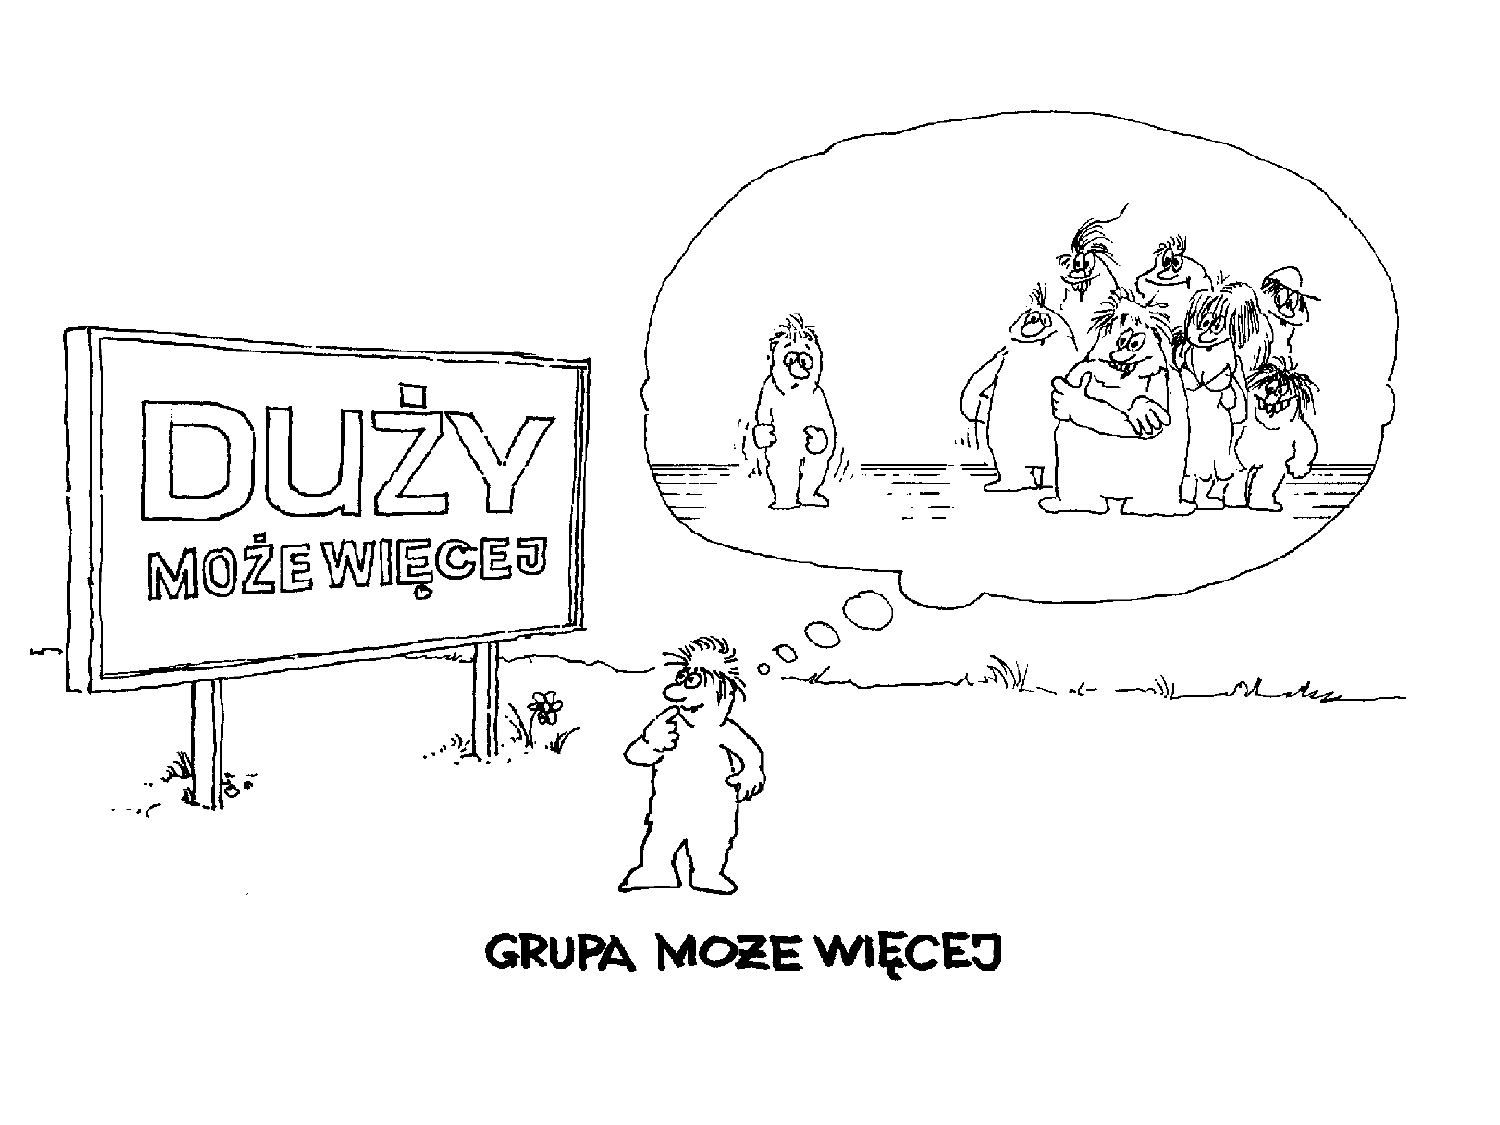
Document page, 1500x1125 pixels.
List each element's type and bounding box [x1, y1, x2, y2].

picture [0, 46, 1477, 1020]
